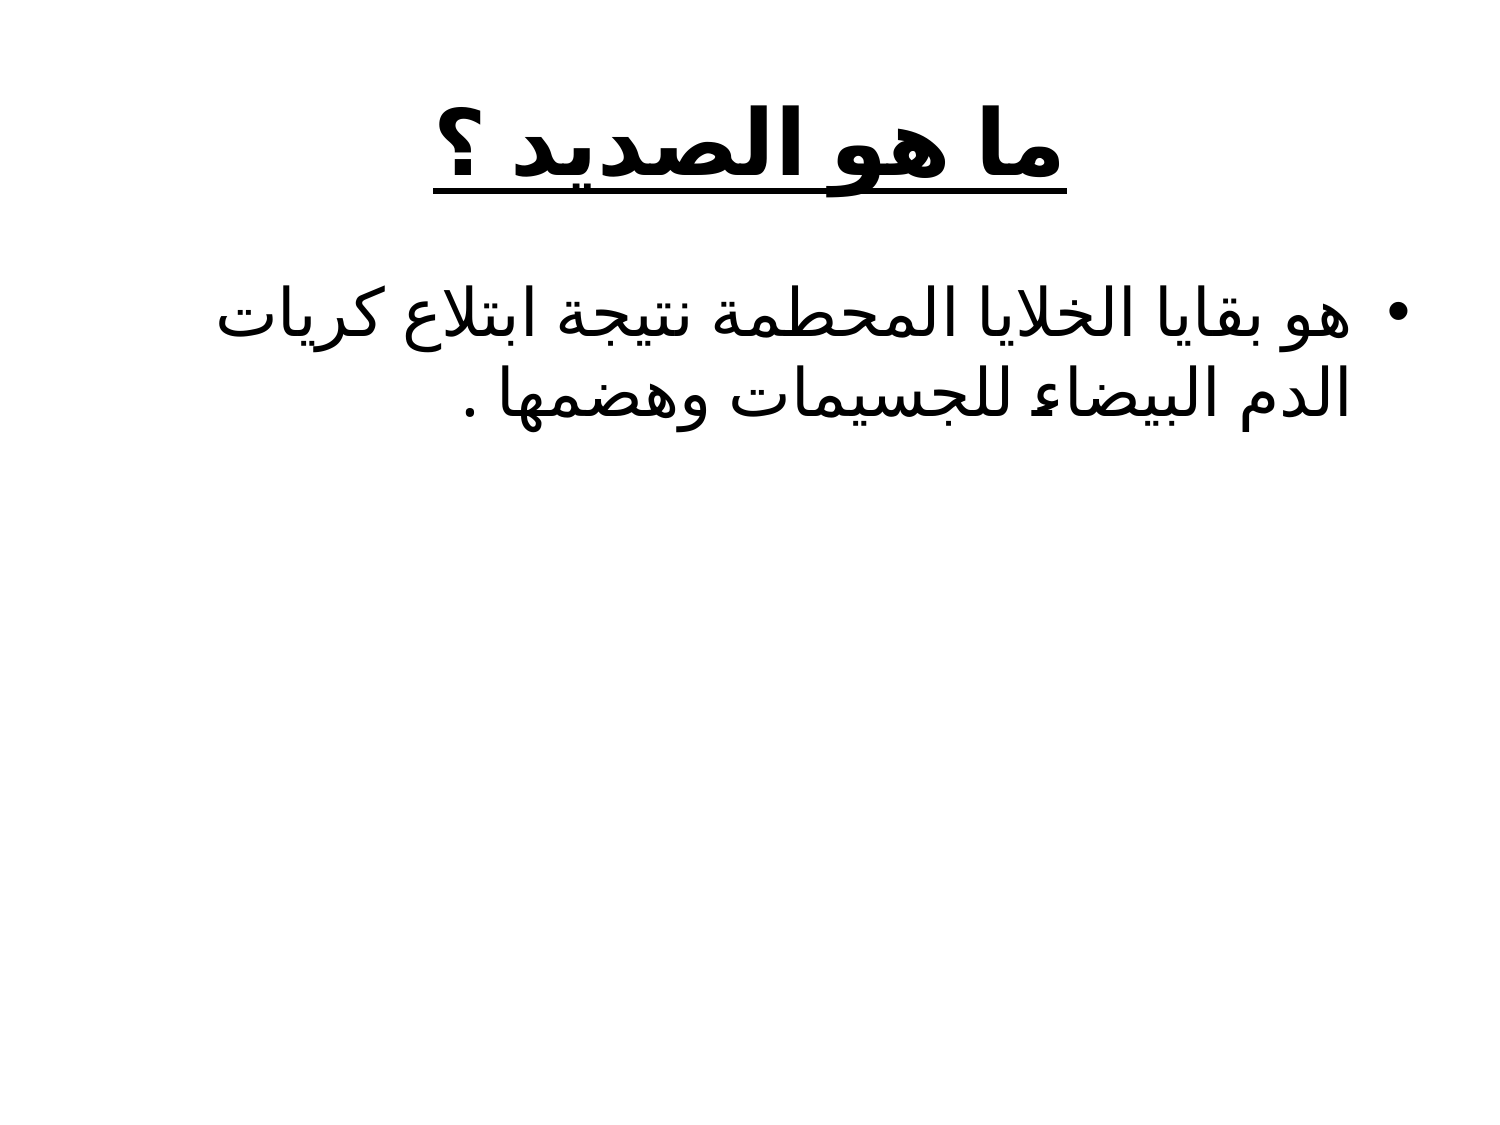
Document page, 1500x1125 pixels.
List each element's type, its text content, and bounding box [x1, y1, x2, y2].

title ما هو الصديد ؟ [75, 45, 1425, 233]
list هو بقايا الخلايا المحطمة نتيجة ابتلاع كريات الدم البيضاء للجسيمات وهضمها . [75, 262, 1425, 1005]
